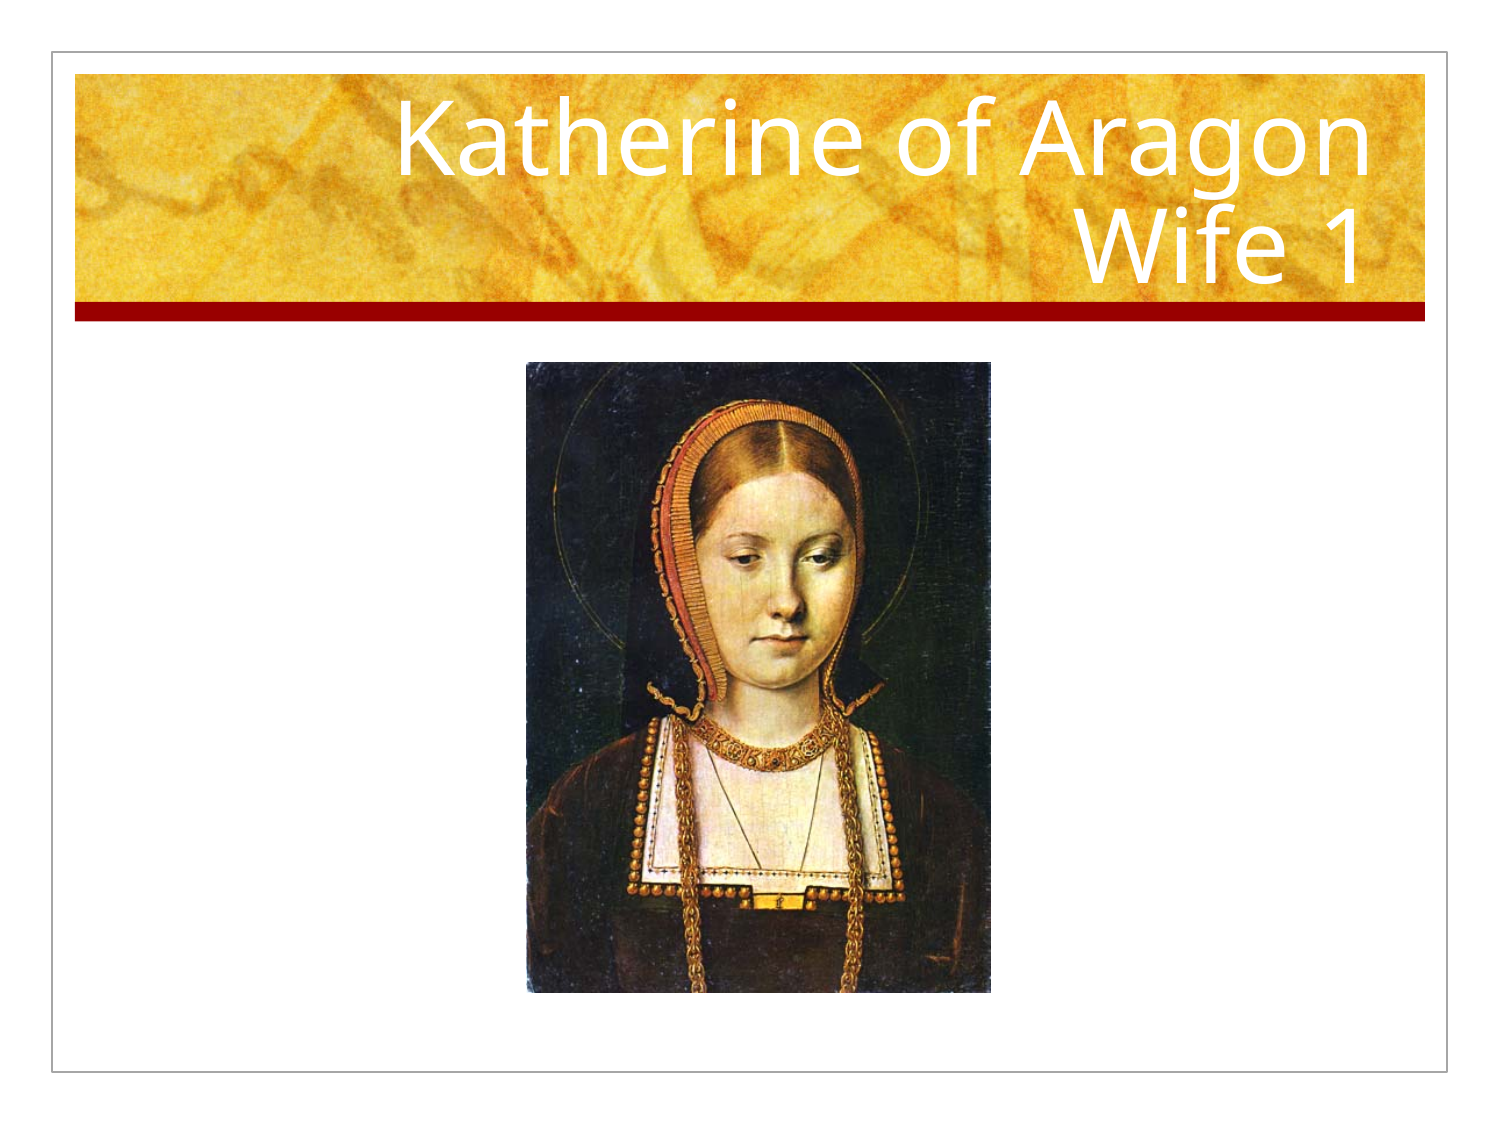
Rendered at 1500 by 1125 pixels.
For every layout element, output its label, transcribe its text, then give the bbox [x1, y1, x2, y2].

title Katherine of Aragon Wife 1 [108, 87, 1392, 305]
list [249, 361, 1268, 994]
picture [75, 74, 1425, 301]
